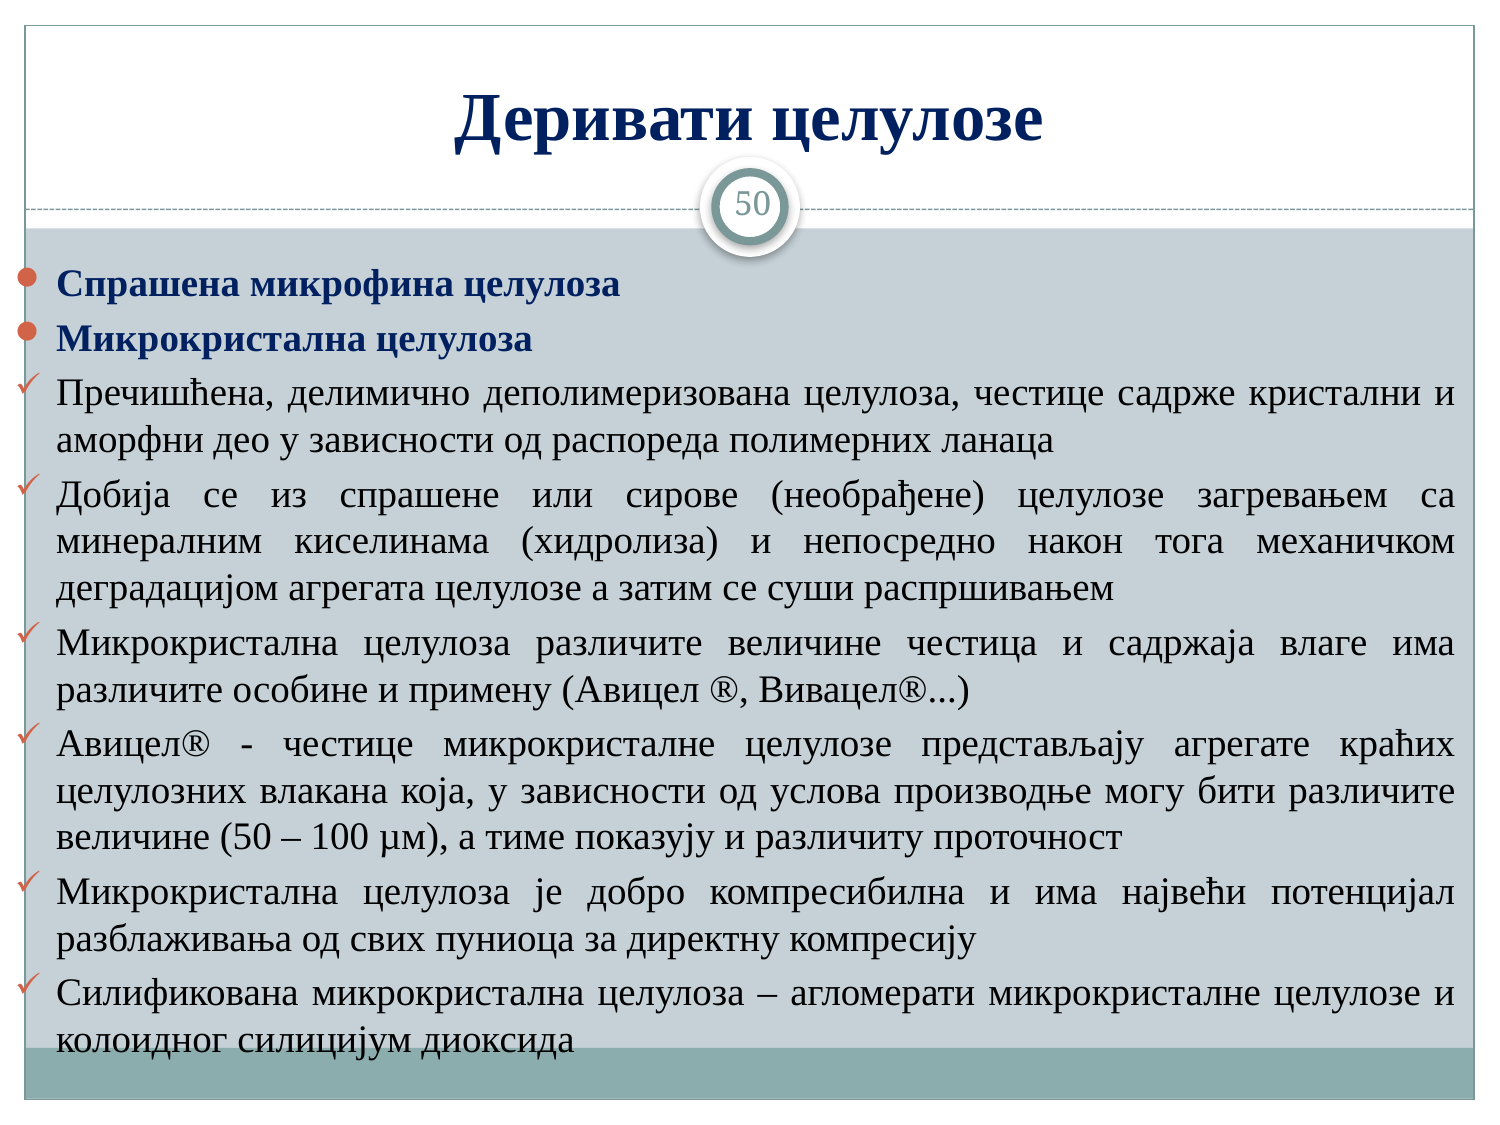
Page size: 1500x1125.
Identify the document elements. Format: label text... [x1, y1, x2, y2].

slide_number 50 [715, 168, 791, 241]
title Деривати целулозе [49, 37, 1450, 162]
list Спрашена микрофина целулоза Микрокристална целулоза Пречишћена, делимично деполимеризована целулоза, честице садрже кристални и аморфни део у зависности од распореда полимерних ланаца Добија се из спрашене или сирове (необрађене) целулозе загревањем са минералним киселинама (хидролиза) и непосредно након тога механичком деградацијом агрегата целулозе а затим се суши распршивањем Микрокристална целулоза различите величине честица и садржаја влаге има различите особине и примену (Авицел ®, Вивацел®...) Авицел® - честице микрокристалне целулозе представљају агрегате краћих целулозних влакана која, у зависности од услова производње могу бити различите величине (50 – 100 µм), а тиме показују и различиту проточност Микрокристална целулоза је добро компресибилна и има највећи потенцијал разблаживања од свих пуниоца за директну компресију Силификована микрокристална целулоза – агломерати микрокристалне целулозе и колоидног силицијум диоксида [0, 250, 1471, 1083]
